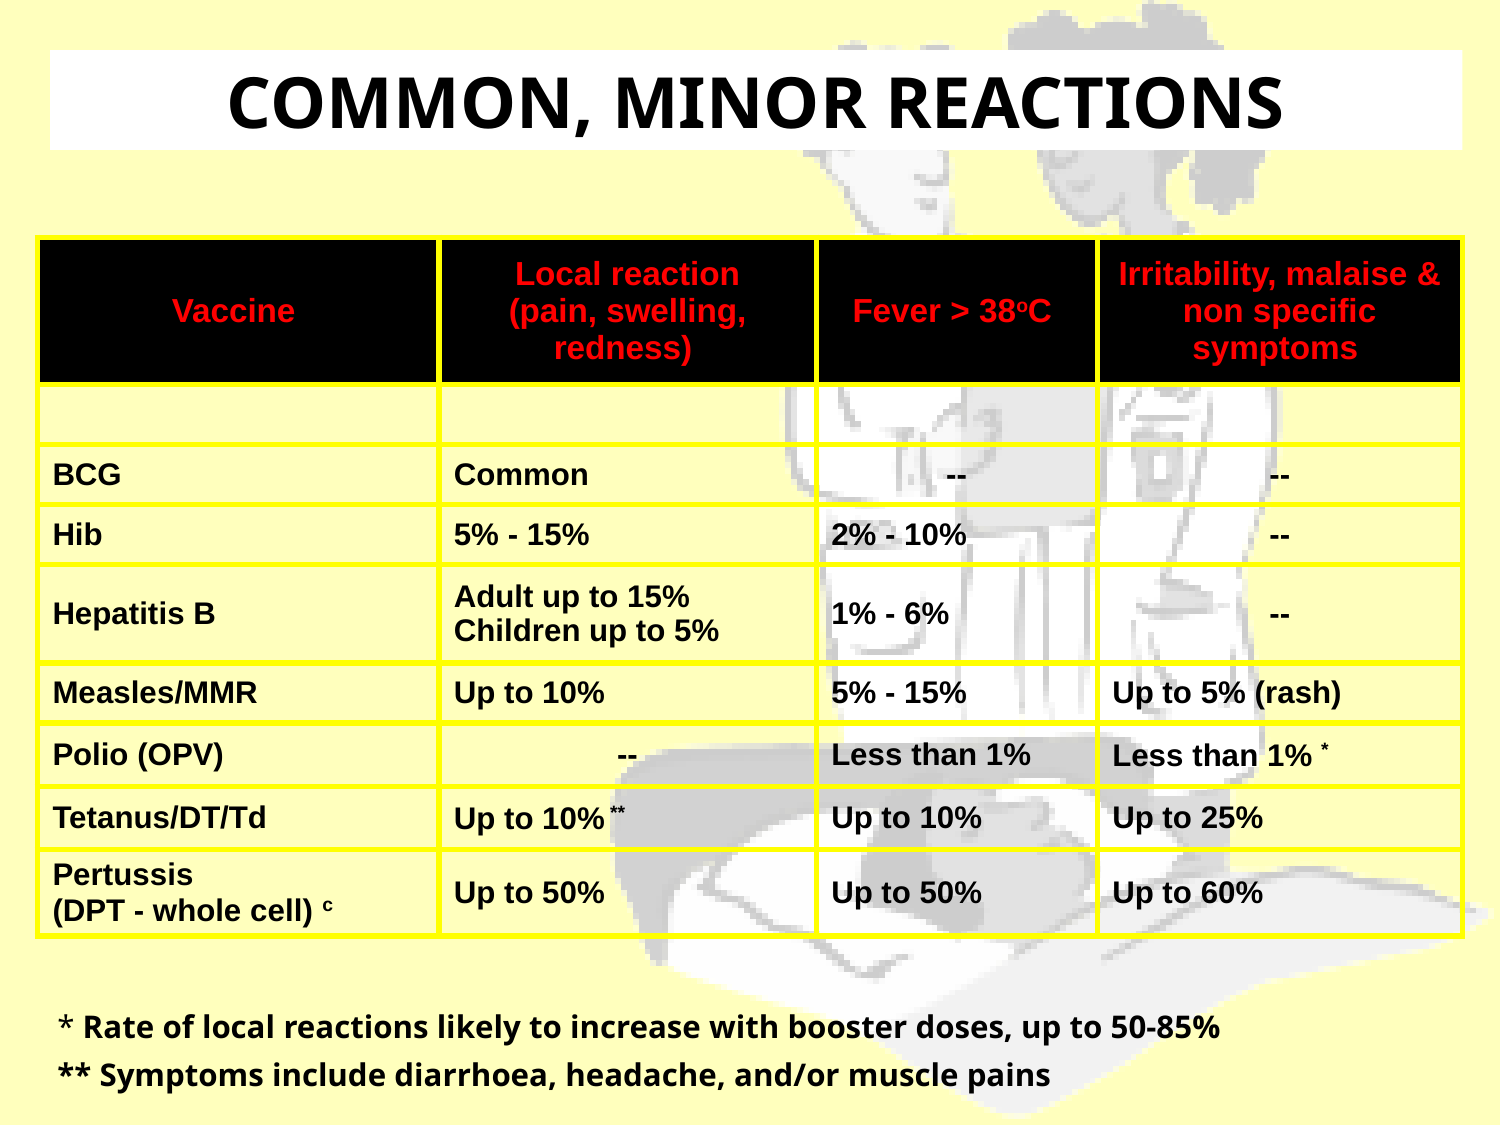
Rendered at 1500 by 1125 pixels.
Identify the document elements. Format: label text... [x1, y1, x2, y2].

table_cell [442, 387, 814, 442]
table_cell Polio (OPV) [40, 726, 436, 784]
table_cell Up to 10% ** [442, 789, 814, 847]
table_cell 5% - 15% [819, 666, 1095, 720]
table_cell -- [819, 447, 1095, 502]
table_cell Common [442, 447, 814, 502]
table_cell 5% - 15% [442, 507, 814, 562]
table_header Local reaction (pain, swelling, redness) [442, 240, 814, 382]
table_cell Pertussis (DPT - whole cell) c [40, 852, 436, 933]
table_cell Up to 5% (rash) [1100, 666, 1460, 720]
table_cell Up to 25% [1100, 789, 1460, 847]
table_header Vaccine [40, 240, 436, 382]
table_cell Hib [40, 507, 436, 562]
table_cell Up to 10% [819, 789, 1095, 847]
table_cell Up to 50% [442, 852, 814, 933]
table_cell -- [1100, 507, 1460, 562]
table_cell Up to 50% [819, 852, 1095, 933]
table_cell Adult up to 15% Children up to 5% [442, 567, 814, 660]
table_cell [819, 387, 1095, 442]
table_cell Less than 1% [819, 726, 1095, 784]
table_cell [40, 387, 436, 442]
table_cell [1100, 387, 1460, 442]
table_cell Up to 10% [442, 666, 814, 720]
table_cell Measles/MMR [40, 666, 436, 720]
text_box * Rate of local reactions likely to increase with booster doses, up to 50-85% ** Symptoms include diarrhoea, headache, and/or muscle pains [42, 999, 1450, 1103]
title COMMON, MINOR REACTIONS [49, 49, 1463, 151]
table_cell -- [442, 726, 814, 784]
table_cell Less than 1% * [1100, 726, 1460, 784]
table_cell BCG [40, 447, 436, 502]
table_cell -- [1100, 567, 1460, 660]
table_cell -- [1100, 447, 1460, 502]
table_cell 1% - 6% [819, 567, 1095, 660]
table_cell 2% - 10% [819, 507, 1095, 562]
table_cell Tetanus/DT/Td [40, 789, 436, 847]
table_cell Up to 60% [1100, 852, 1460, 933]
table_header Irritability, malaise & non specific symptoms [1100, 240, 1460, 382]
table_header Fever > 38oC [819, 240, 1095, 382]
table_cell Hepatitis B [40, 567, 436, 660]
